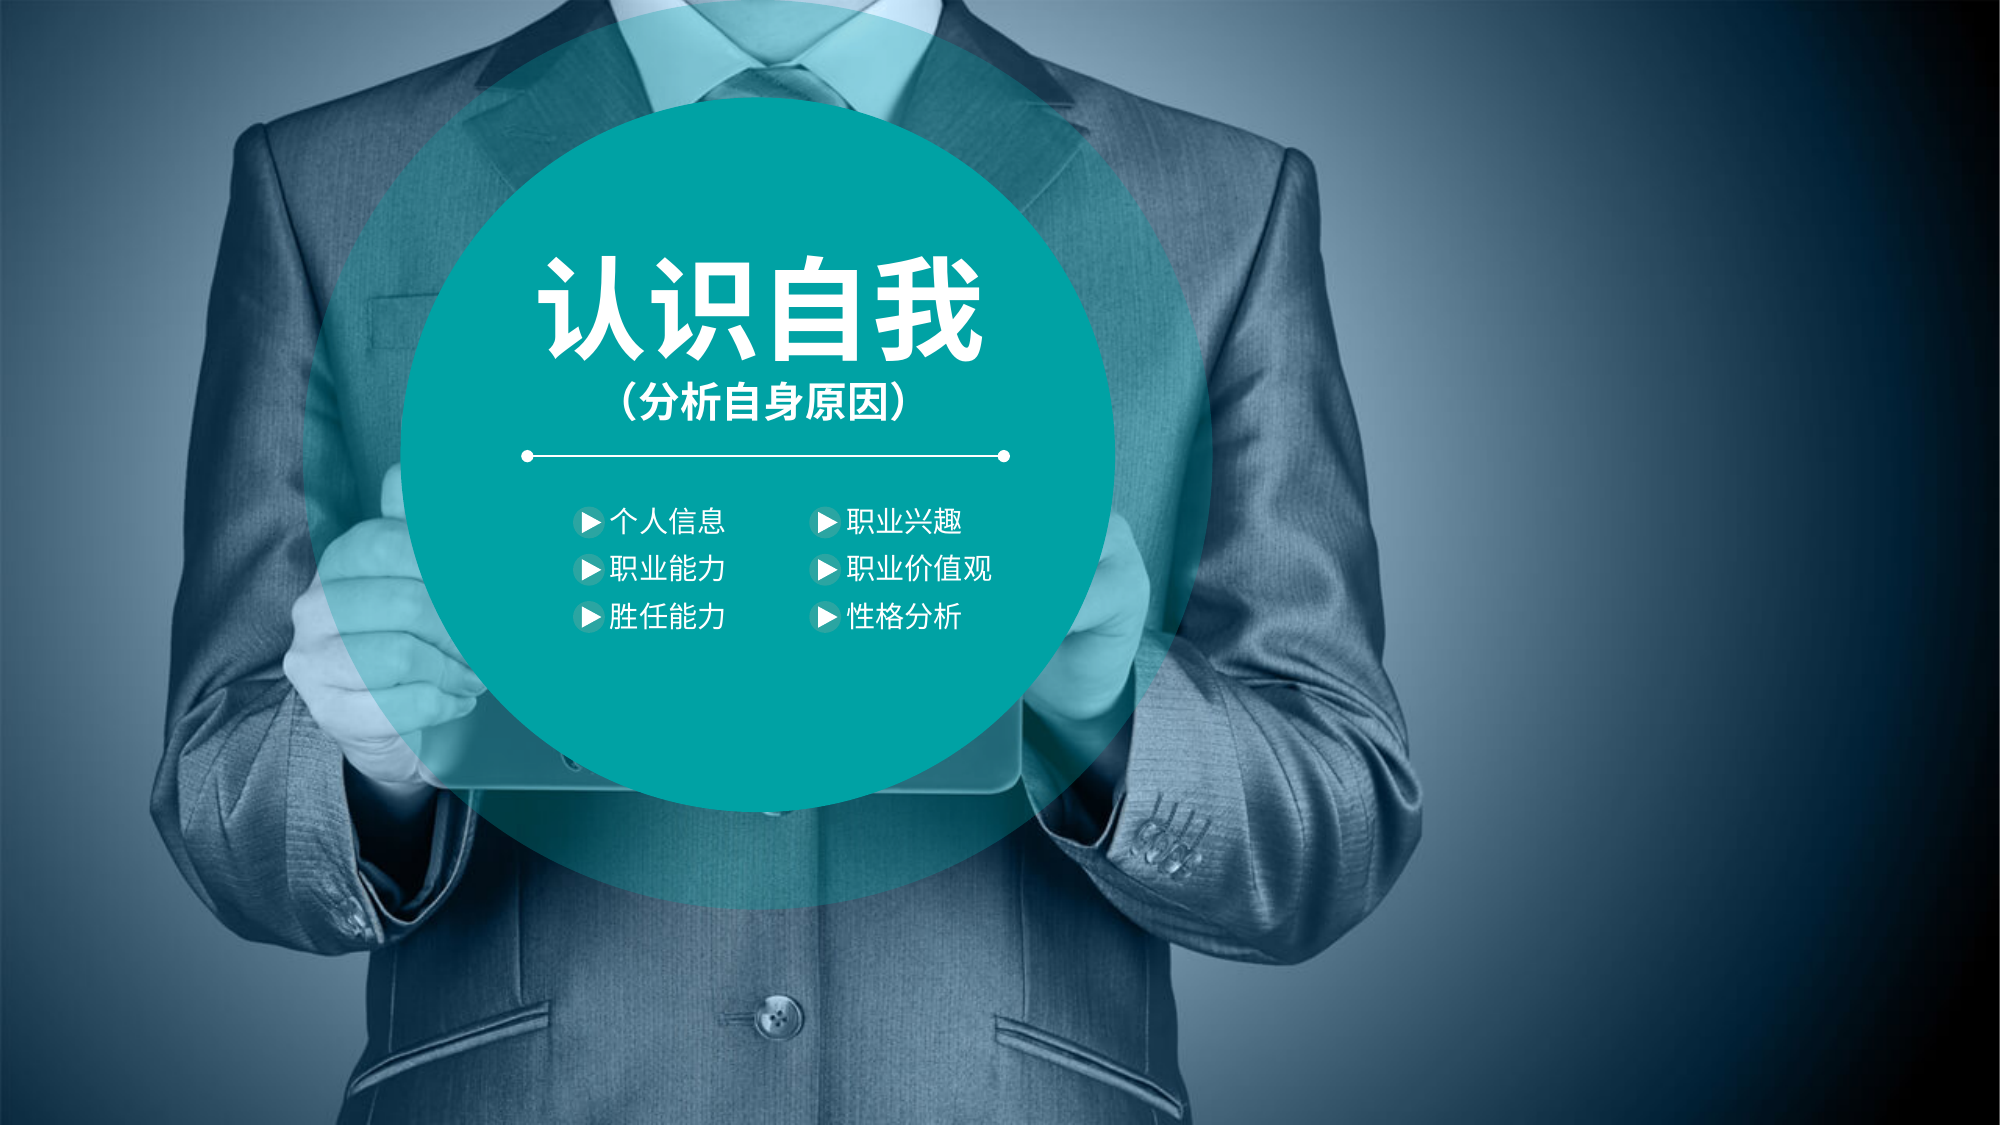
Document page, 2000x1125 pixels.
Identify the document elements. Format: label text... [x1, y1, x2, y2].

picture [0, 0, 2000, 1125]
text_box [398, 95, 1118, 815]
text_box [574, 503, 809, 540]
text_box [811, 550, 1048, 587]
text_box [811, 503, 1048, 540]
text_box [574, 550, 810, 587]
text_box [811, 597, 1048, 634]
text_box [574, 597, 810, 634]
text_box （分析自身原因） [550, 361, 977, 440]
text_box 认识自我 [491, 267, 1028, 345]
text_box [300, 0, 1215, 912]
